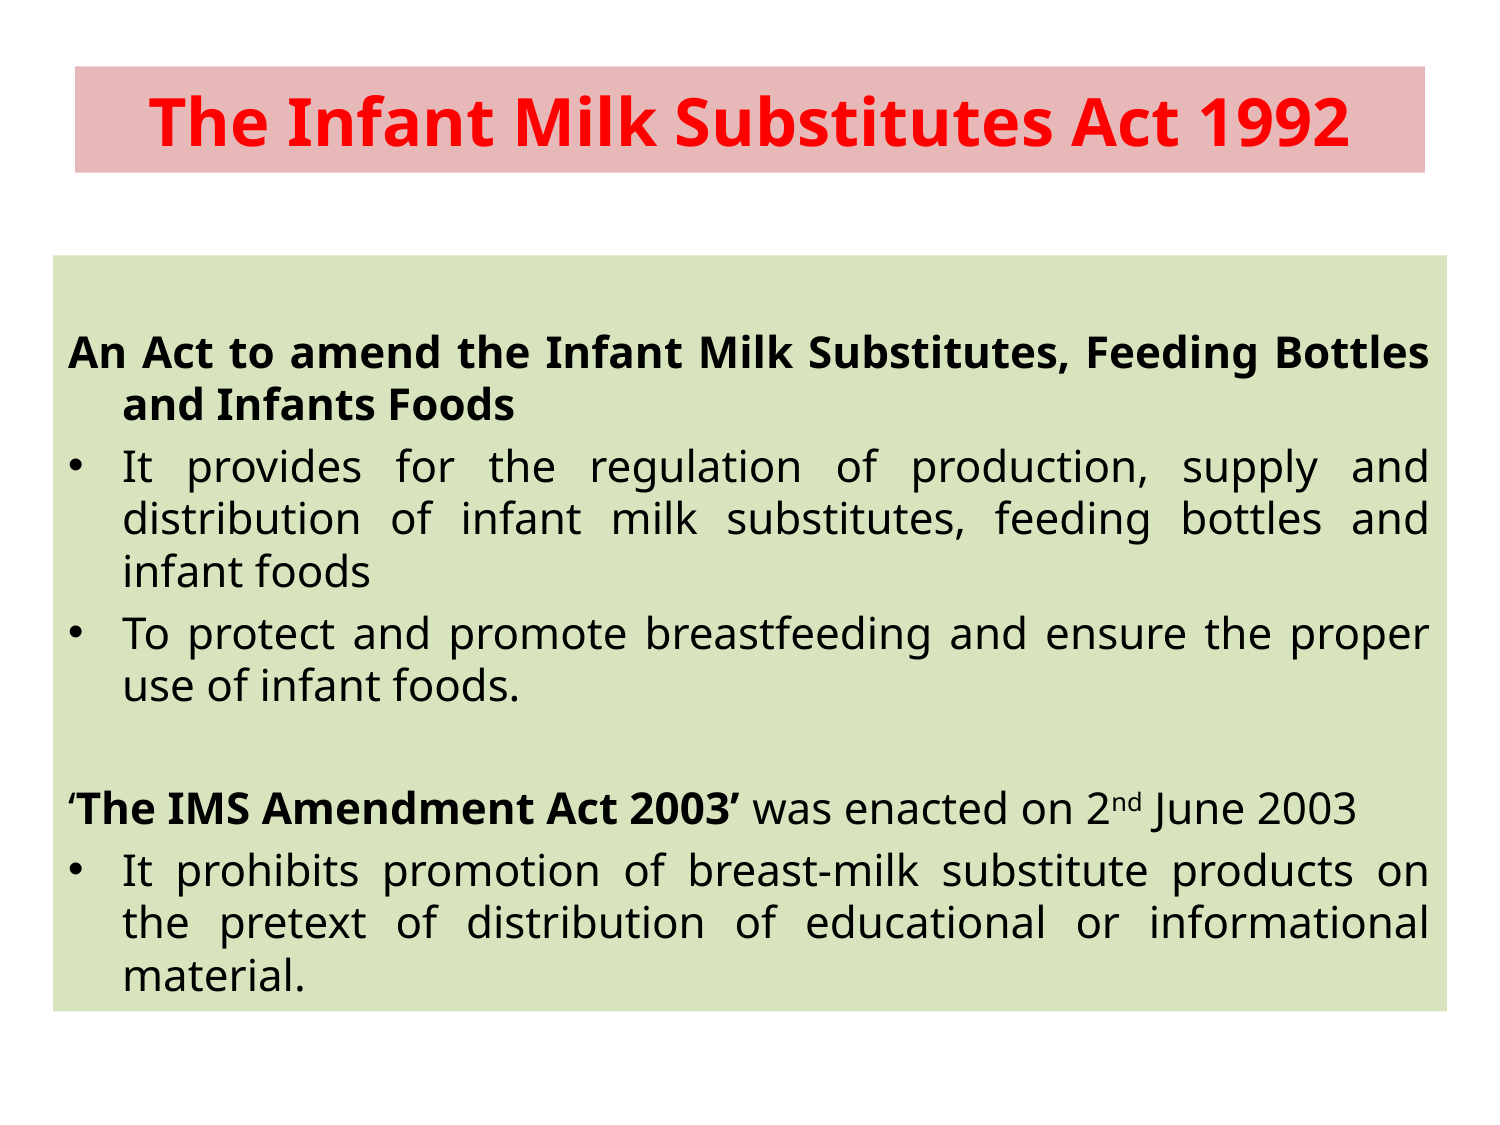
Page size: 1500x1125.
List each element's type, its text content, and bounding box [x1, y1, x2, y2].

title The Infant Milk Substitutes Act 1992 [75, 66, 1425, 173]
list An Act to amend the Infant Milk Substitutes, Feeding Bottles and Infants Foods It provides for the regulation of production, supply and distribution of infant milk substitutes, feeding bottles and infant foods To protect and promote breastfeeding and ensure the proper use of infant foods. ‘The IMS Amendment Act 2003’ was enacted on 2nd June 2003 It prohibits promotion of breast-milk substitute products on the pretext of distribution of educational or informational material. [53, 255, 1447, 1012]
